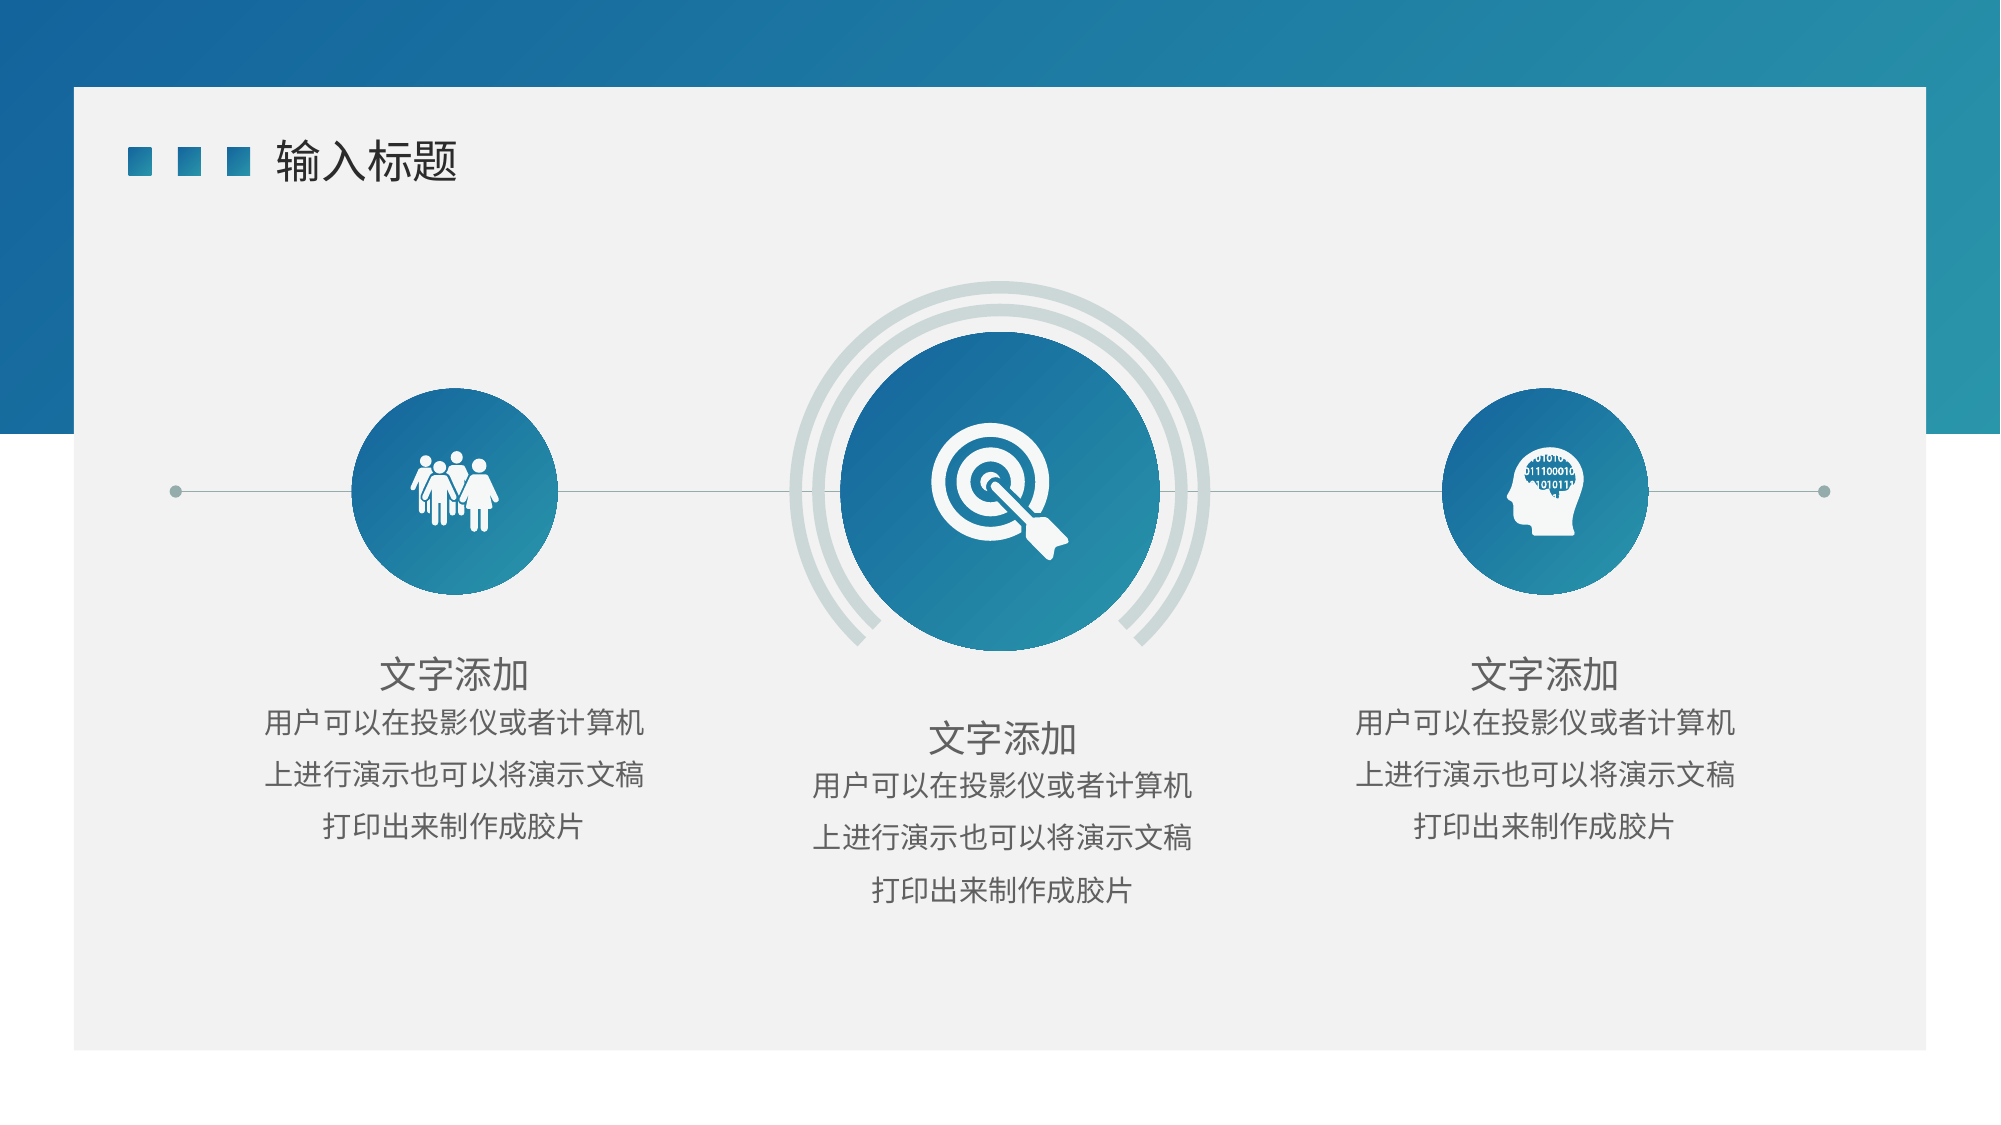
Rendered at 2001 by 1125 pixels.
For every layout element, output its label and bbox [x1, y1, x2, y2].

text_box [409, 450, 497, 491]
text_box [1441, 387, 1650, 491]
text_box [956, 492, 1070, 562]
text_box [128, 124, 534, 196]
text_box [930, 421, 1051, 491]
text_box [795, 492, 960, 643]
text_box [1337, 621, 1753, 854]
text_box [350, 492, 559, 596]
text_box [1441, 492, 1650, 596]
text_box [1508, 446, 1585, 491]
text_box [931, 492, 1023, 542]
text_box [1505, 492, 1583, 537]
text_box [417, 492, 500, 533]
text_box [247, 621, 662, 854]
text_box [795, 286, 1205, 491]
text_box [350, 387, 559, 491]
text_box [1010, 492, 1205, 643]
text_box [795, 684, 1211, 917]
text_box [892, 497, 1108, 652]
text_box [948, 492, 978, 521]
text_box [975, 492, 996, 501]
